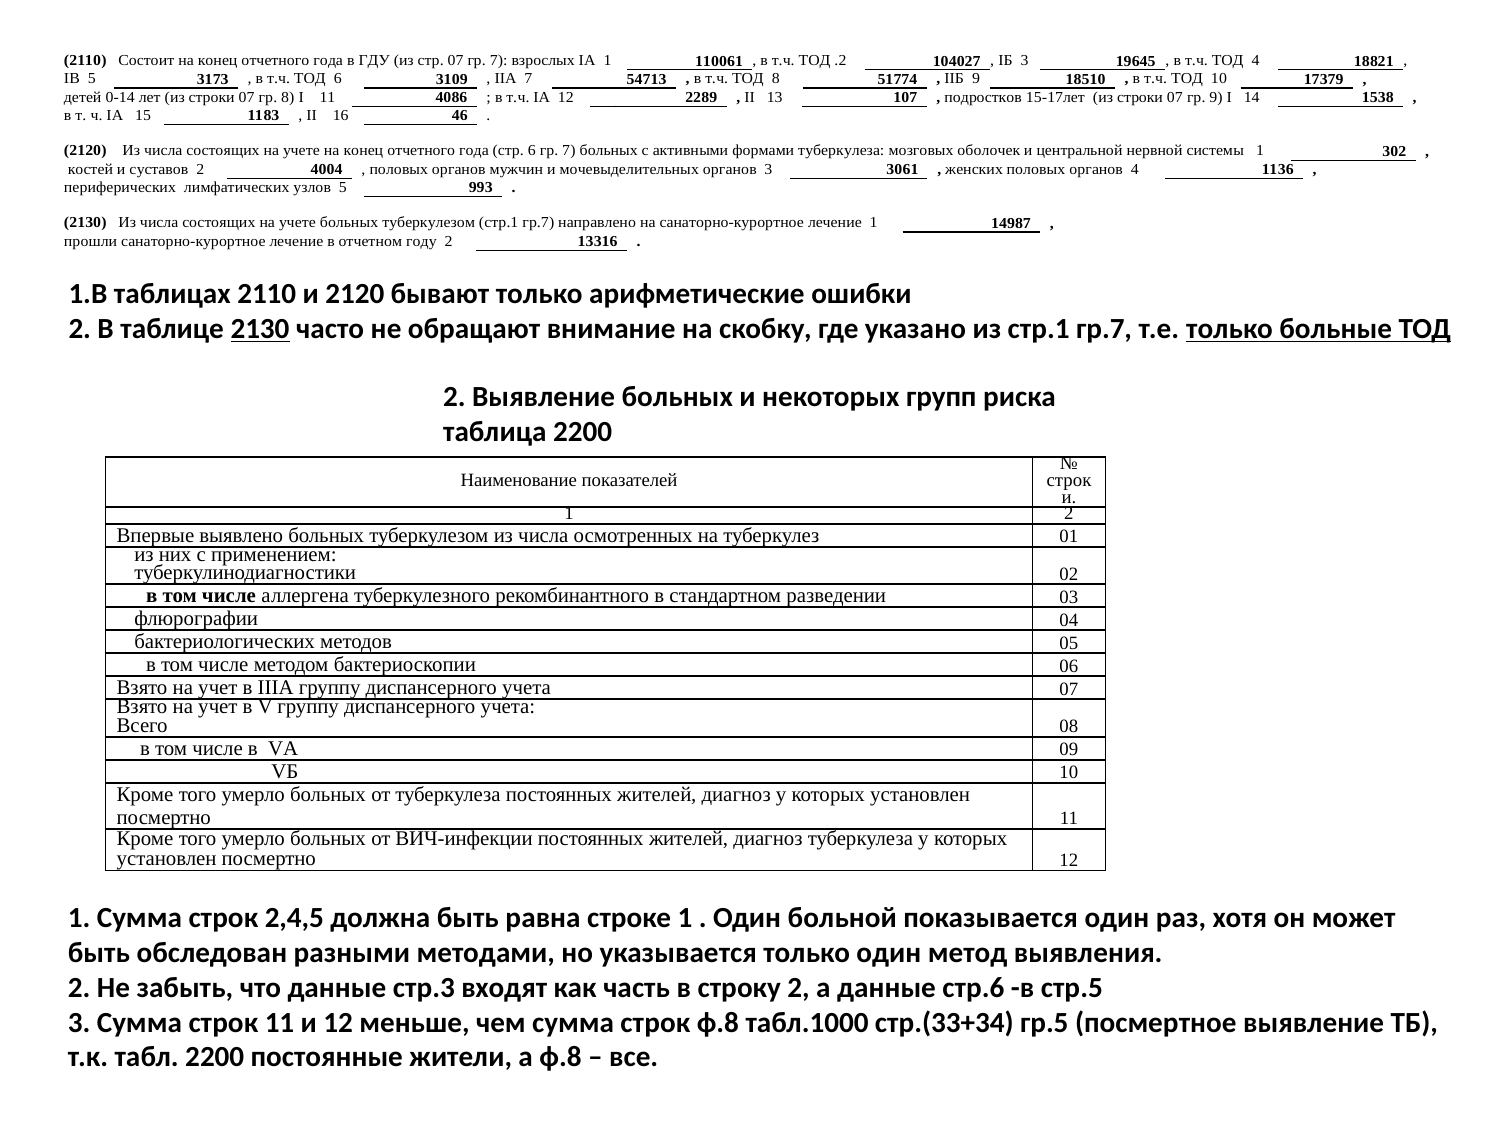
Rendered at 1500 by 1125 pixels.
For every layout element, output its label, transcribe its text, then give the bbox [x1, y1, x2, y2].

table_cell Кроме того умерло больных от ВИЧ-инфекции постоянных жителей, диагноз туберкулеза у которых установлен посмертно [106, 830, 1032, 870]
table_cell бактериологических методов [106, 631, 1032, 652]
table_cell 03 [1033, 585, 1105, 606]
text_box 1.В таблицах 2110 и 2120 бывают только арифметические ошибки 2. В таблице 2130 часто не обращают внимание на скобку, где указано из стр.1 гр.7, т.е. только больные ТОД [53, 279, 1467, 352]
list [52, 46, 1468, 272]
table_cell 06 [1033, 654, 1105, 675]
table_cell 08 [1033, 700, 1105, 736]
text_box 2. Выявление больных и некоторых групп риска таблица 2200 [428, 370, 1072, 455]
table_cell 07 [1033, 677, 1105, 698]
table_header № строки. [1033, 458, 1105, 506]
table_cell в том числе в VА [106, 738, 1032, 759]
table_cell в том числе методом бактериоскопии [106, 654, 1032, 675]
table_cell флюрографии [106, 608, 1032, 629]
table_cell в том числе аллергена туберкулезного рекомбинантного в стандартном разведении [106, 585, 1032, 606]
table_cell 11 [1033, 784, 1105, 828]
table_header Наименование показателей [106, 458, 1032, 506]
text_box 1. Сумма строк 2,4,5 должна быть равна строке 1 . Один больной показывается один раз, хотя он может быть обследован разными методами, но указывается только один метод выявления. 2. Не забыть, что данные стр.3 входят как часть в строку 2, а данные стр.6 -в стр.5 3. Сумма строк 11 и 12 меньше, чем сумма строк ф.8 табл.1000 стр.(33+34) гр.5 (посмертное выявление ТБ), т.к. табл. 2200 постоянные жители, а ф.8 – все. [53, 890, 1471, 1116]
table_cell Взято на учет в V группу диспансерного учета: Всего [106, 700, 1032, 736]
table_cell Кроме того умерло больных от туберкулеза постоянных жителей, диагноз у которых установлен посмертно [106, 784, 1032, 828]
table_cell Взято на учет в IIIА группу диспансерного учета [106, 677, 1032, 698]
table_cell 1 [106, 508, 1032, 523]
table_cell Впервые выявлено больных туберкулезом из числа осмотренных на туберкулез [106, 525, 1032, 546]
table_cell 04 [1033, 608, 1105, 629]
table_cell 09 [1033, 738, 1105, 759]
table_cell из них с применением: туберкулинодиагностики [106, 548, 1032, 583]
table_cell 12 [1033, 830, 1105, 870]
table_cell 2 [1033, 508, 1105, 523]
table_cell 10 [1033, 761, 1105, 782]
table_cell 02 [1033, 548, 1105, 583]
table_cell VБ [106, 761, 1032, 782]
table_cell 01 [1033, 525, 1105, 546]
table_cell 05 [1033, 631, 1105, 652]
